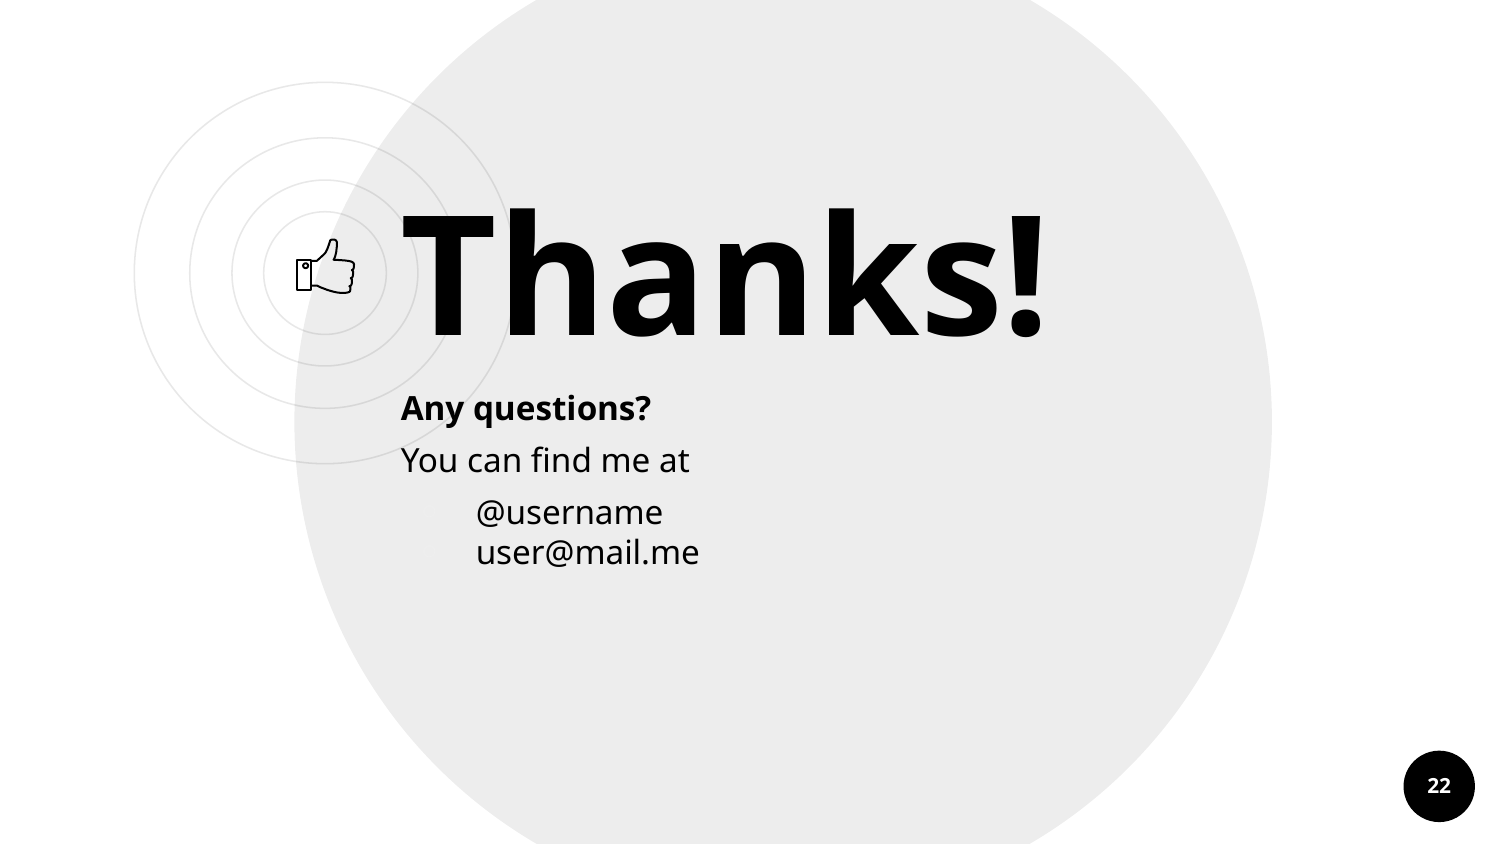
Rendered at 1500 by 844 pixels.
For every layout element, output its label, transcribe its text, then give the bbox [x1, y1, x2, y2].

subtitle Any questions? You can find me at @username user@mail.me [385, 371, 1142, 664]
slide_number 22 [1403, 750, 1475, 823]
title Thanks! [385, 193, 1142, 371]
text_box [297, 239, 355, 294]
